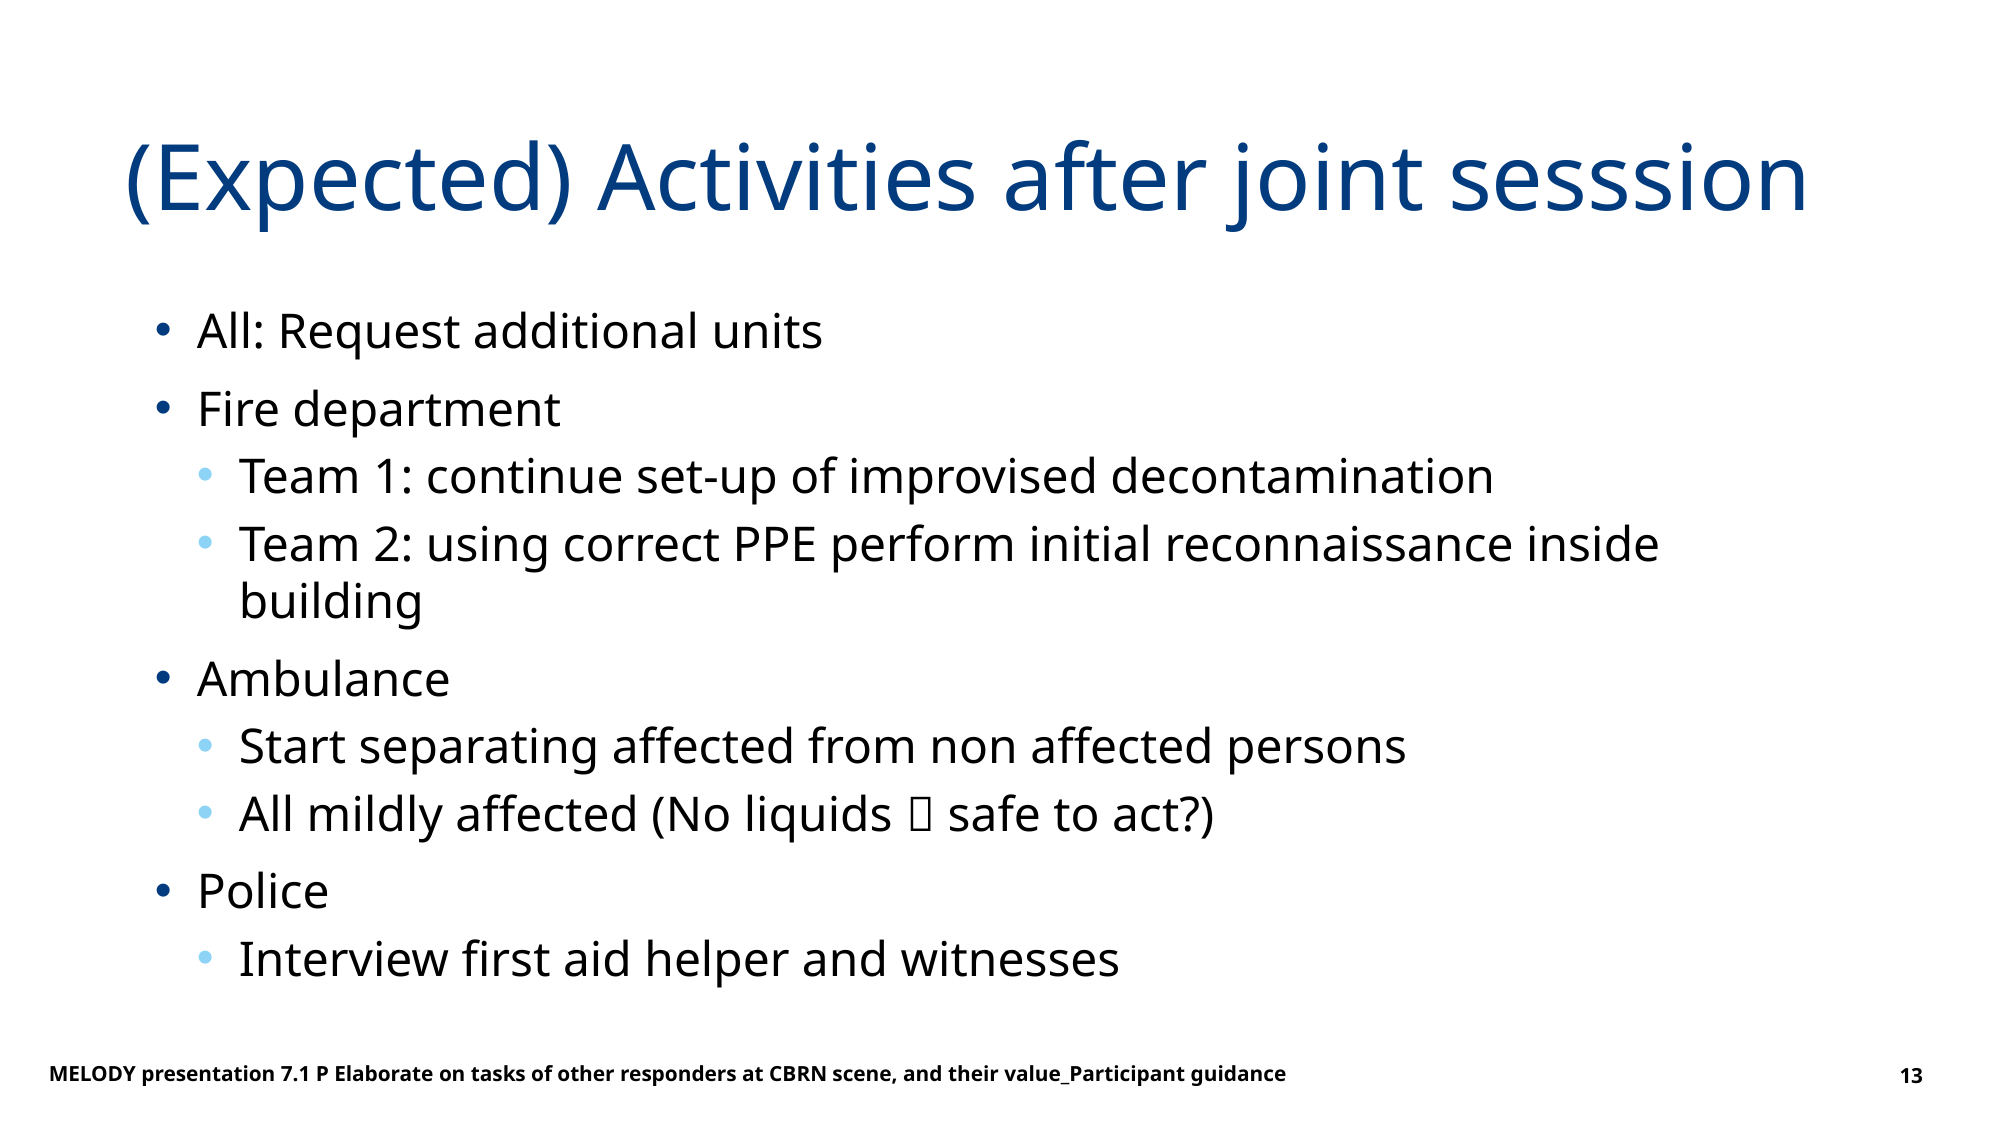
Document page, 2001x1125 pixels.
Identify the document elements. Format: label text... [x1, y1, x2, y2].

slide_number 13 [1473, 1062, 1924, 1101]
title (Expected) Activities after joint sesssion [125, 131, 1875, 292]
list All: Request additional units Fire department Team 1: continue set-up of improvised decontamination Team 2: using correct PPE perform initial reconnaissance inside building Ambulance Start separating affected from non affected persons All mildly affected (No liquids  safe to act?) Police Interview first aid helper and witnesses [125, 292, 1875, 999]
footer MELODY presentation 7.1 P Elaborate on tasks of other responders at CBRN scene, and their value_Participant guidance [49, 1062, 1817, 1088]
